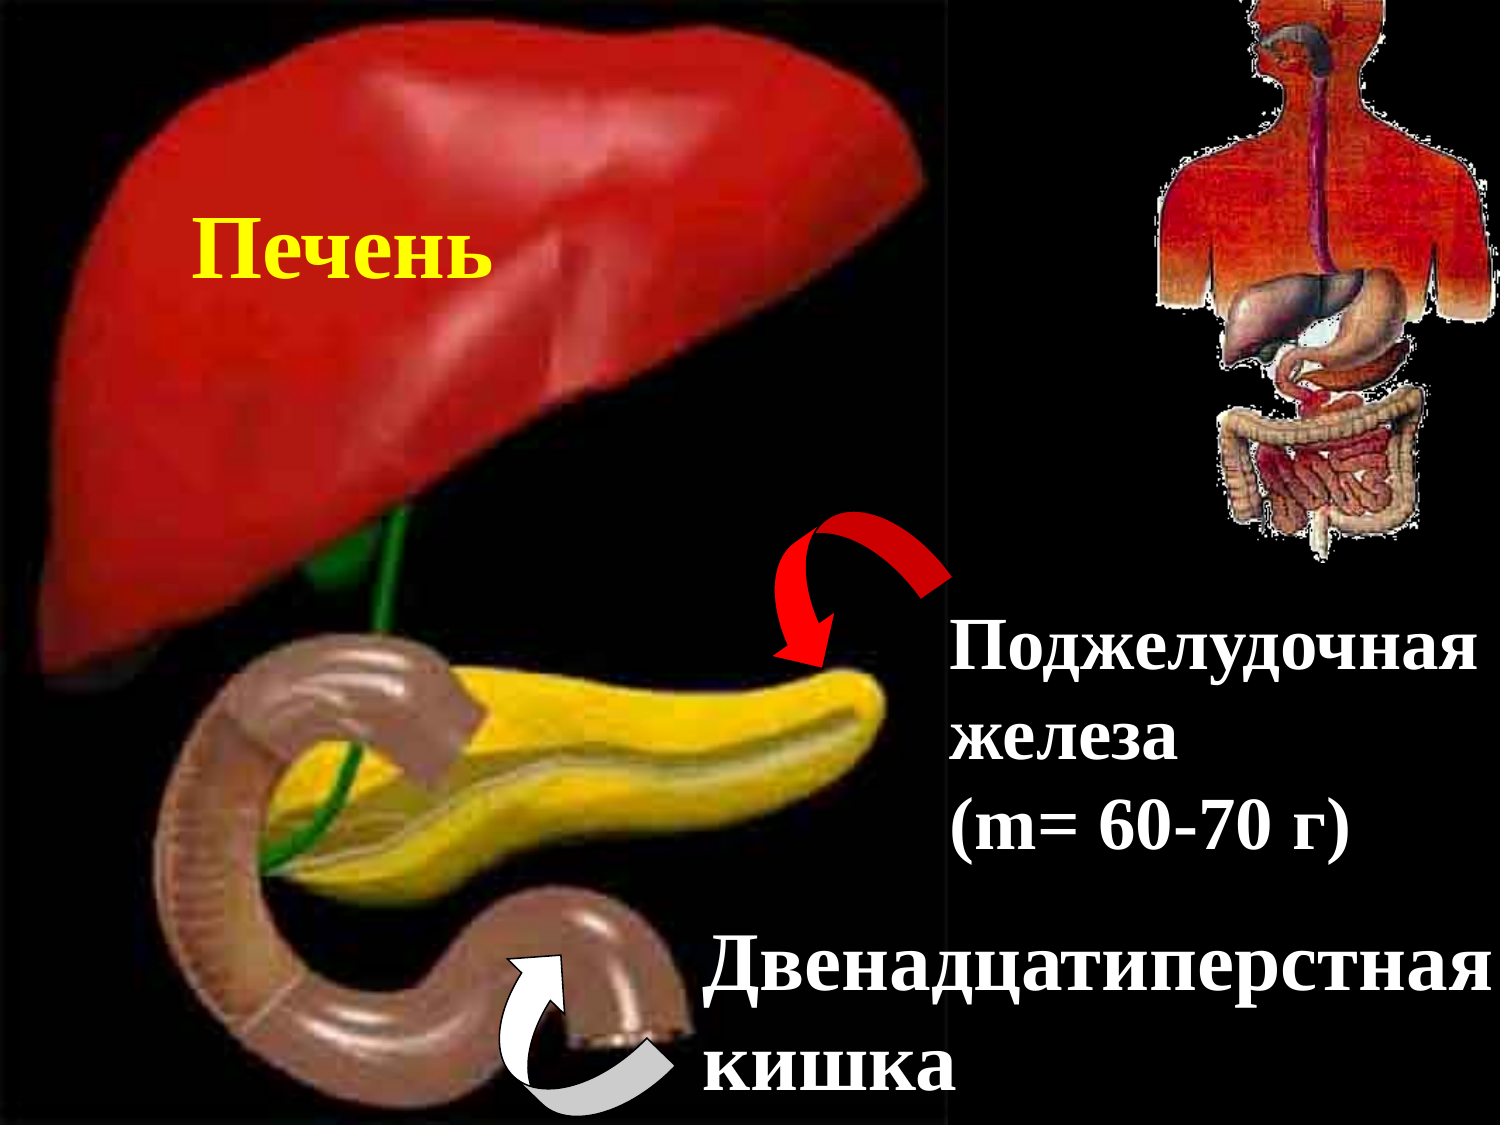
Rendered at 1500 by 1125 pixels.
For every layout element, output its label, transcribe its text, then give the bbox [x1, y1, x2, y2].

text_box Поджелудочная железа (m= 60-70 г) [952, 587, 1495, 873]
picture [1149, 0, 1500, 563]
picture [0, 0, 948, 1125]
text_box Двенадцатиперстная кишка [952, 899, 1500, 1115]
